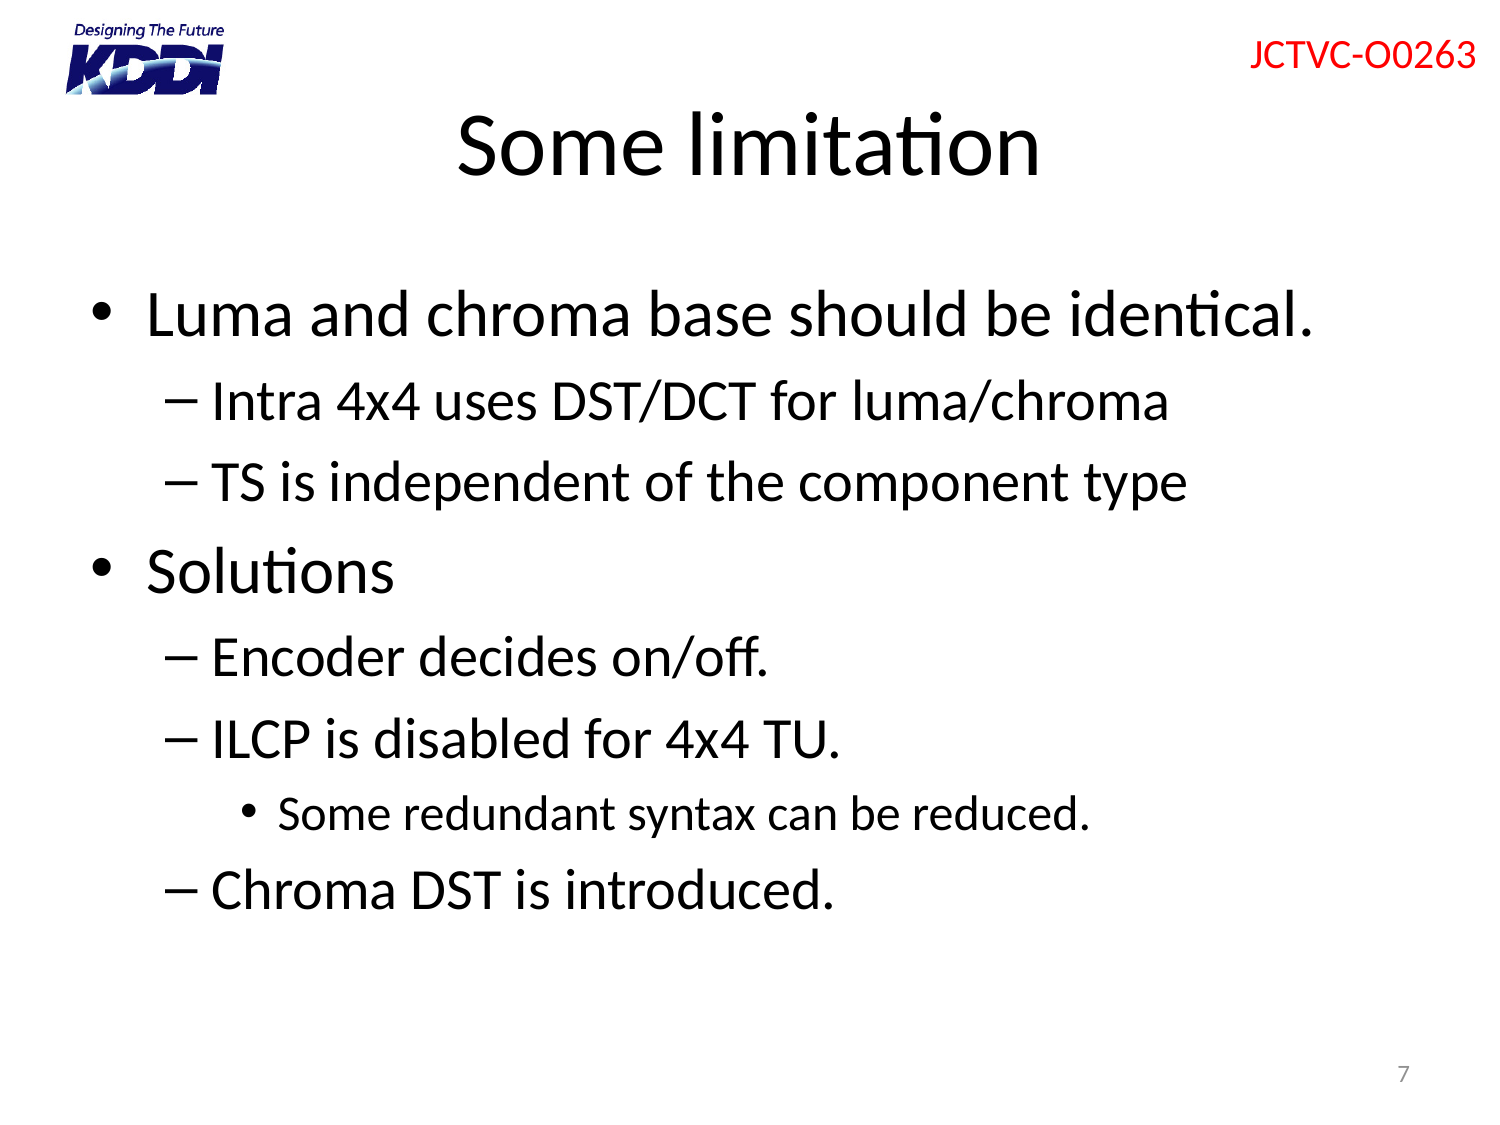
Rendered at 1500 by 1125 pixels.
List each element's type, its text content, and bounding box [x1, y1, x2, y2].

list Luma and chroma base should be identical. Intra 4x4 uses DST/DCT for luma/chroma TS is independent of the component type Solutions Encoder decides on/off. ILCP is disabled for 4x4 TU. Some redundant syntax can be reduced. Chroma DST is introduced. [74, 262, 1426, 1006]
slide_number 7 [1074, 1042, 1425, 1103]
picture [61, 18, 236, 100]
title Some limitation [74, 44, 1426, 233]
